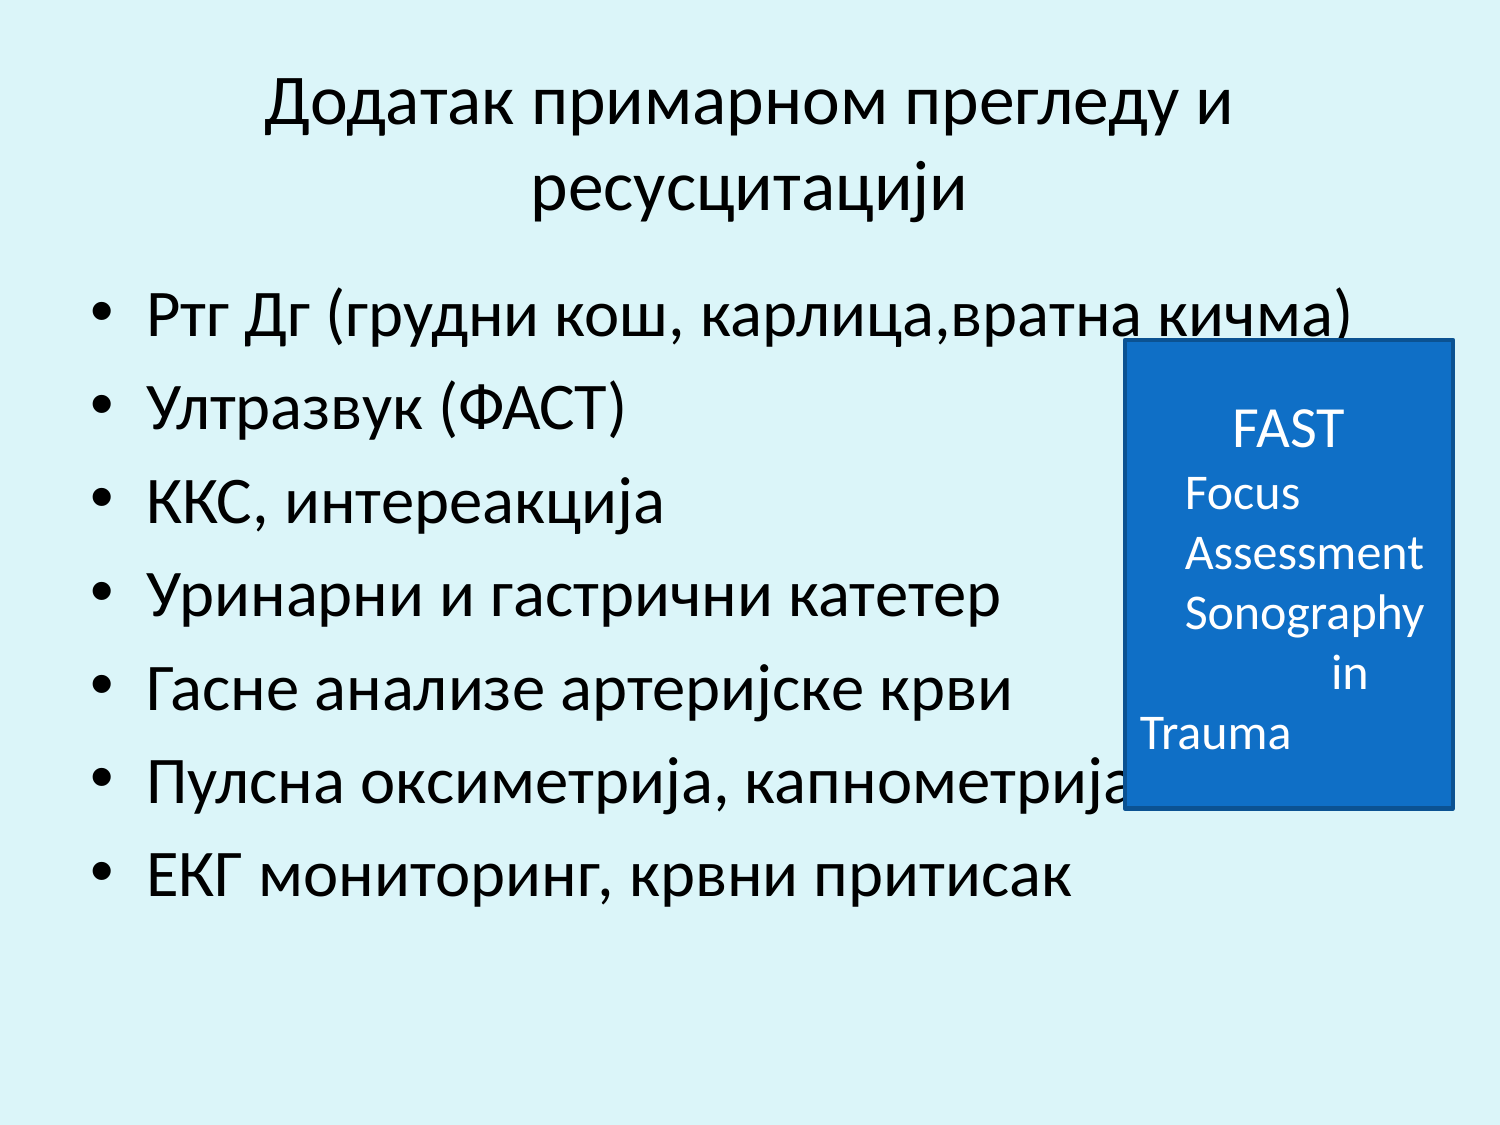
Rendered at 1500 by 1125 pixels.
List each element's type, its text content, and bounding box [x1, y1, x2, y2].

text_box FAST Focus Assessment Sonography in Trauma [1123, 338, 1455, 811]
title Додатак примарном прегледу и ресусцитацији [75, 45, 1425, 233]
list Ртг Дг (грудни кош, карлица,вратна кичма) Ултразвук (ФАСТ) ККС, интереакција Уринарни и гастрични катетер Гасне анализе артеријске крви Пулсна оксиметрија, капнометрија ЕКГ мониторинг, крвни притисак [75, 262, 1425, 1005]
